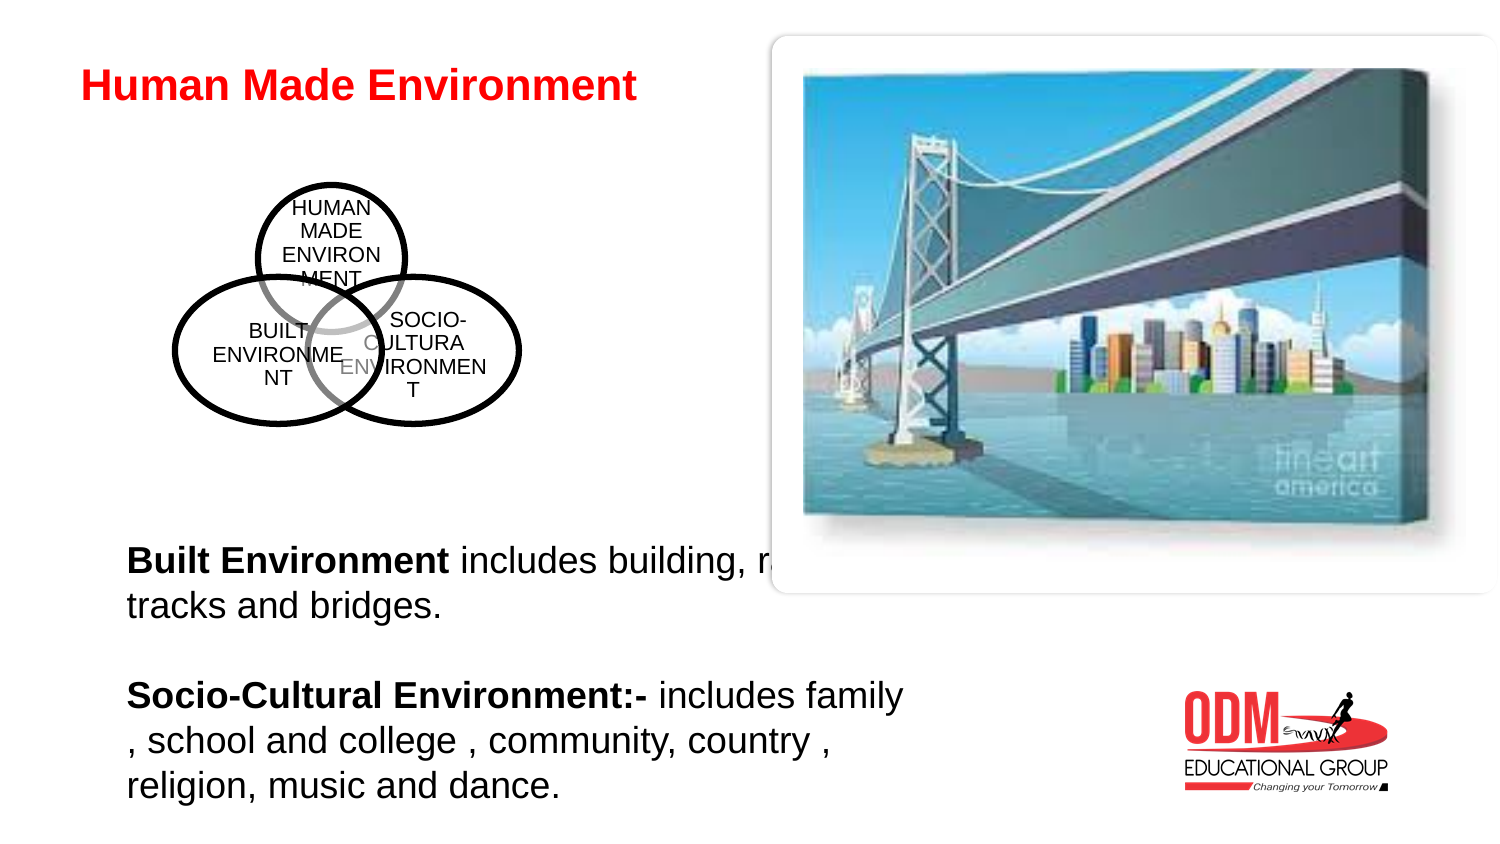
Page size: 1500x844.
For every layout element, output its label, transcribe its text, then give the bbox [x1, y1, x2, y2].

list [8, 177, 657, 432]
picture [1184, 690, 1389, 793]
text_box Built Environment includes building, railway , tracks and bridges. Socio-Cultural Environment:- includes family , school and college , community, country , religion, music and dance. [111, 528, 928, 844]
picture [803, 67, 1466, 562]
title Human Made Environment [65, 40, 771, 178]
